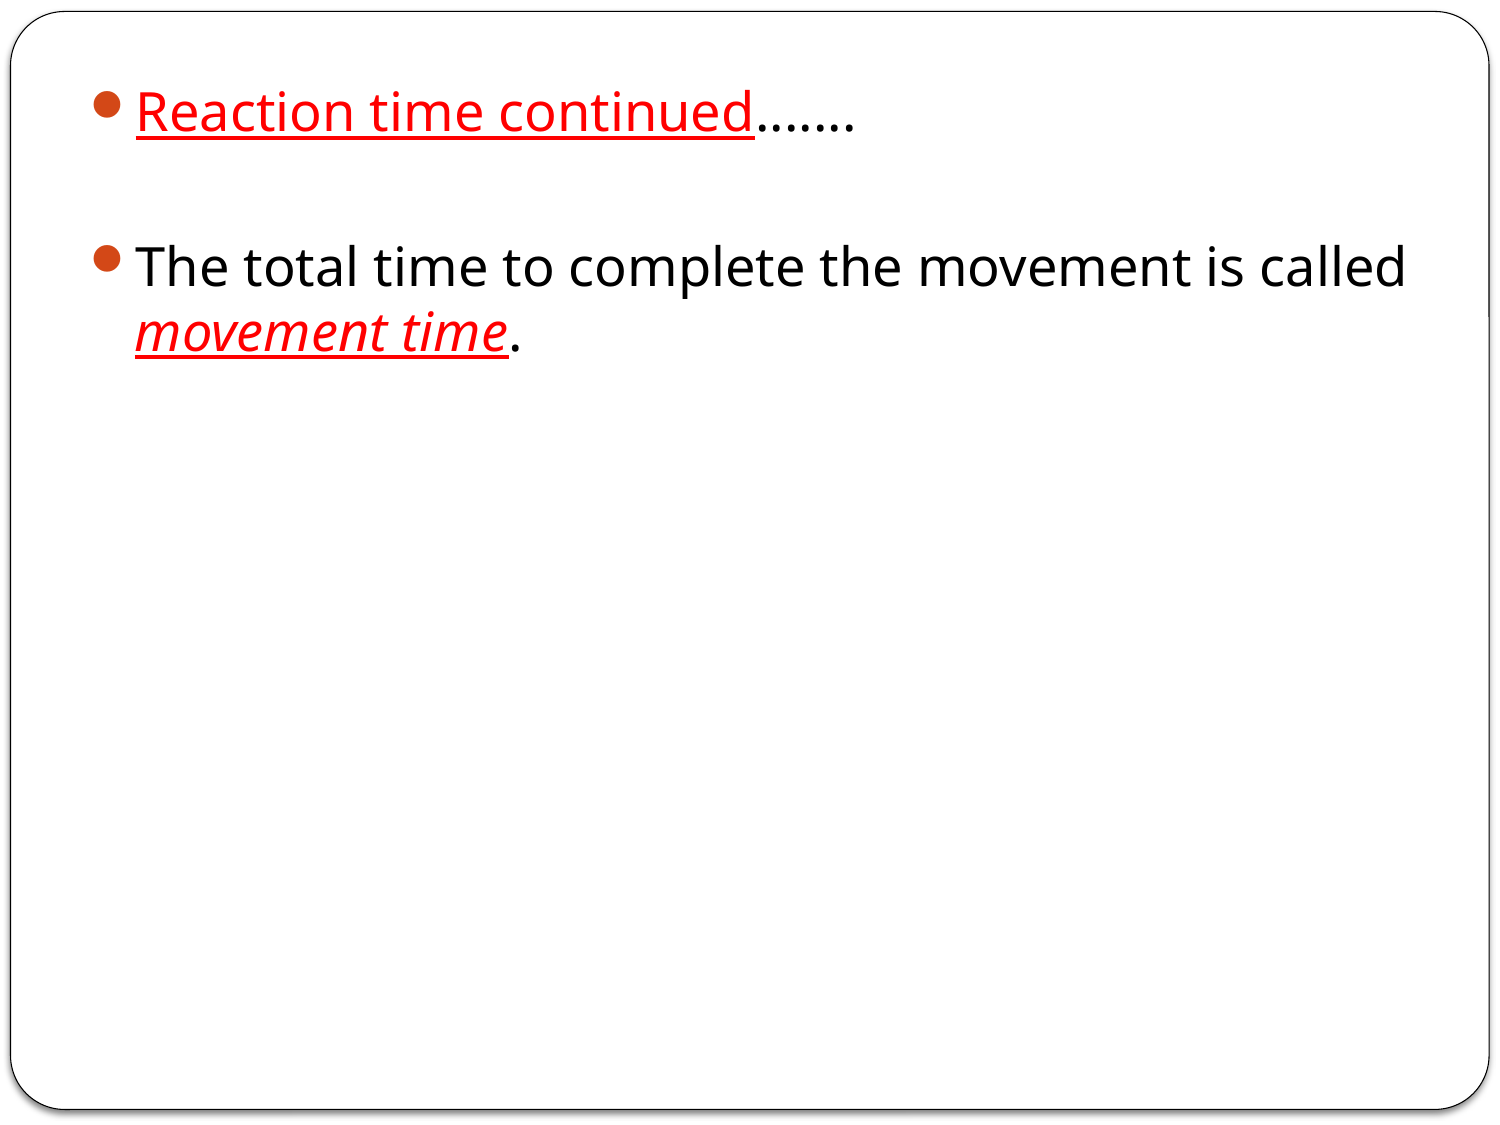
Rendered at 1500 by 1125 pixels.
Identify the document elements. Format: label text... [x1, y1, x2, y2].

list Reaction time continued....... The total time to complete the movement is called movement time. [75, 70, 1425, 1005]
